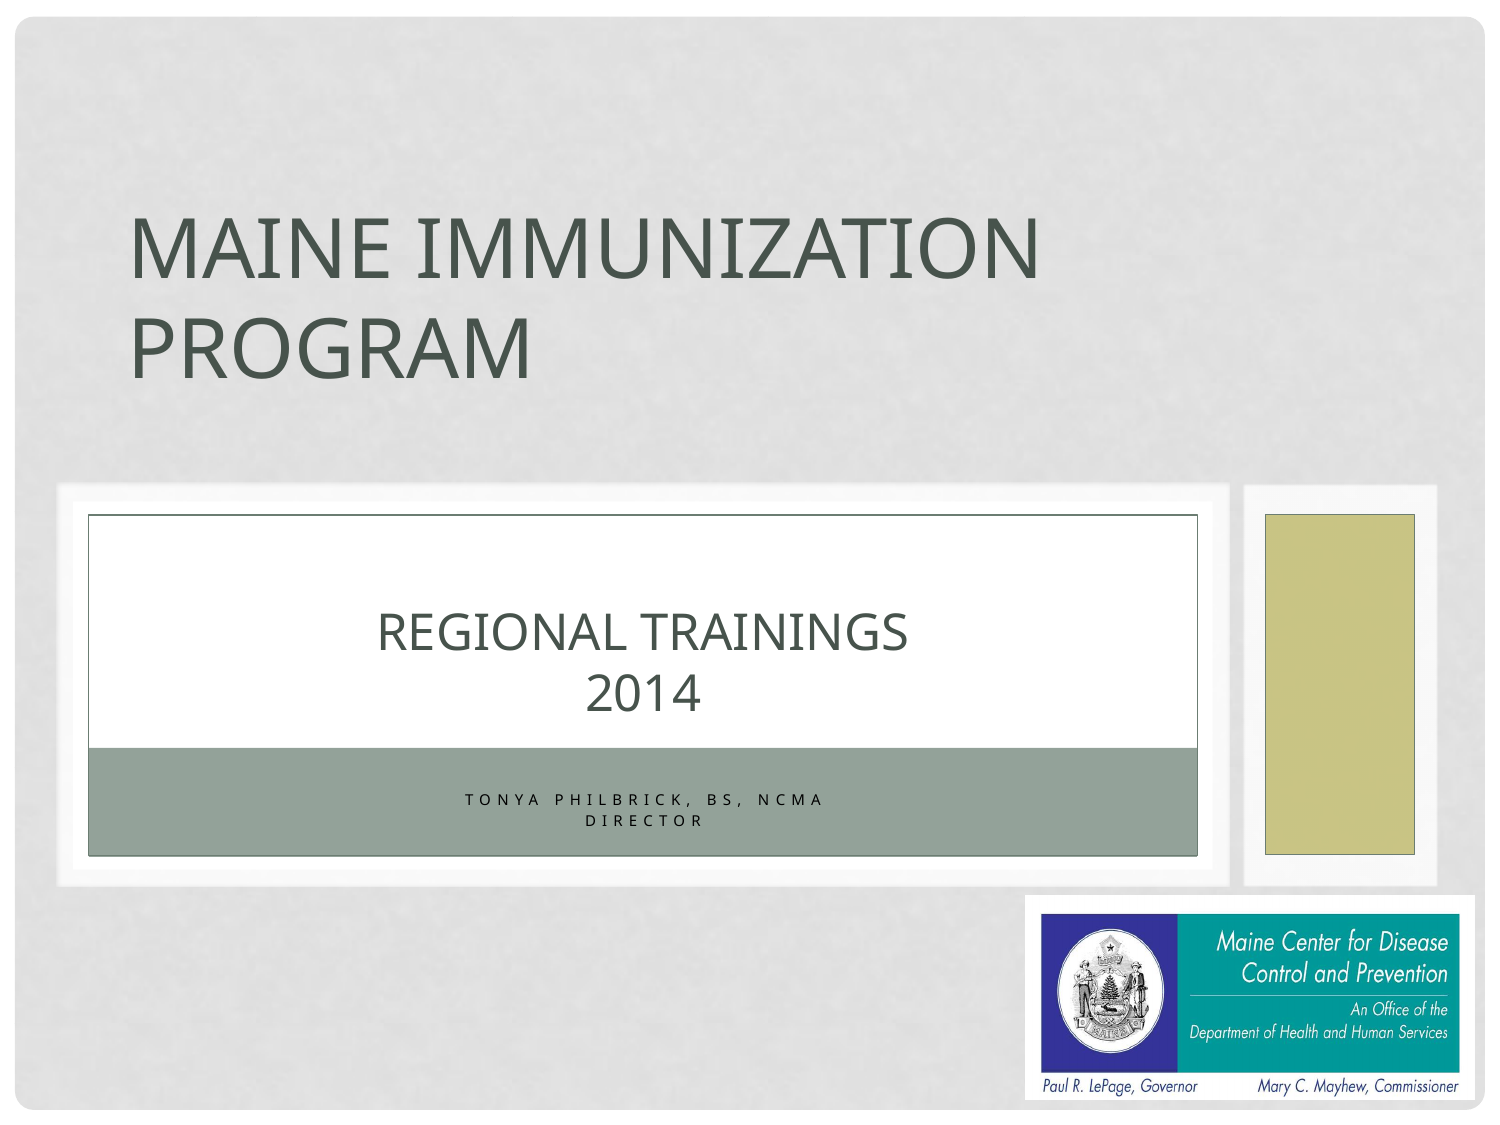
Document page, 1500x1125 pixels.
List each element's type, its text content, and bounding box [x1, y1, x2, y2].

picture [1024, 894, 1476, 1101]
title Regional Trainings 2014 [99, 529, 1187, 730]
text_box Maine Immunization Program [112, 187, 1338, 403]
subtitle Tonya Philbrick, BS, NCMA Director [105, 762, 1181, 838]
